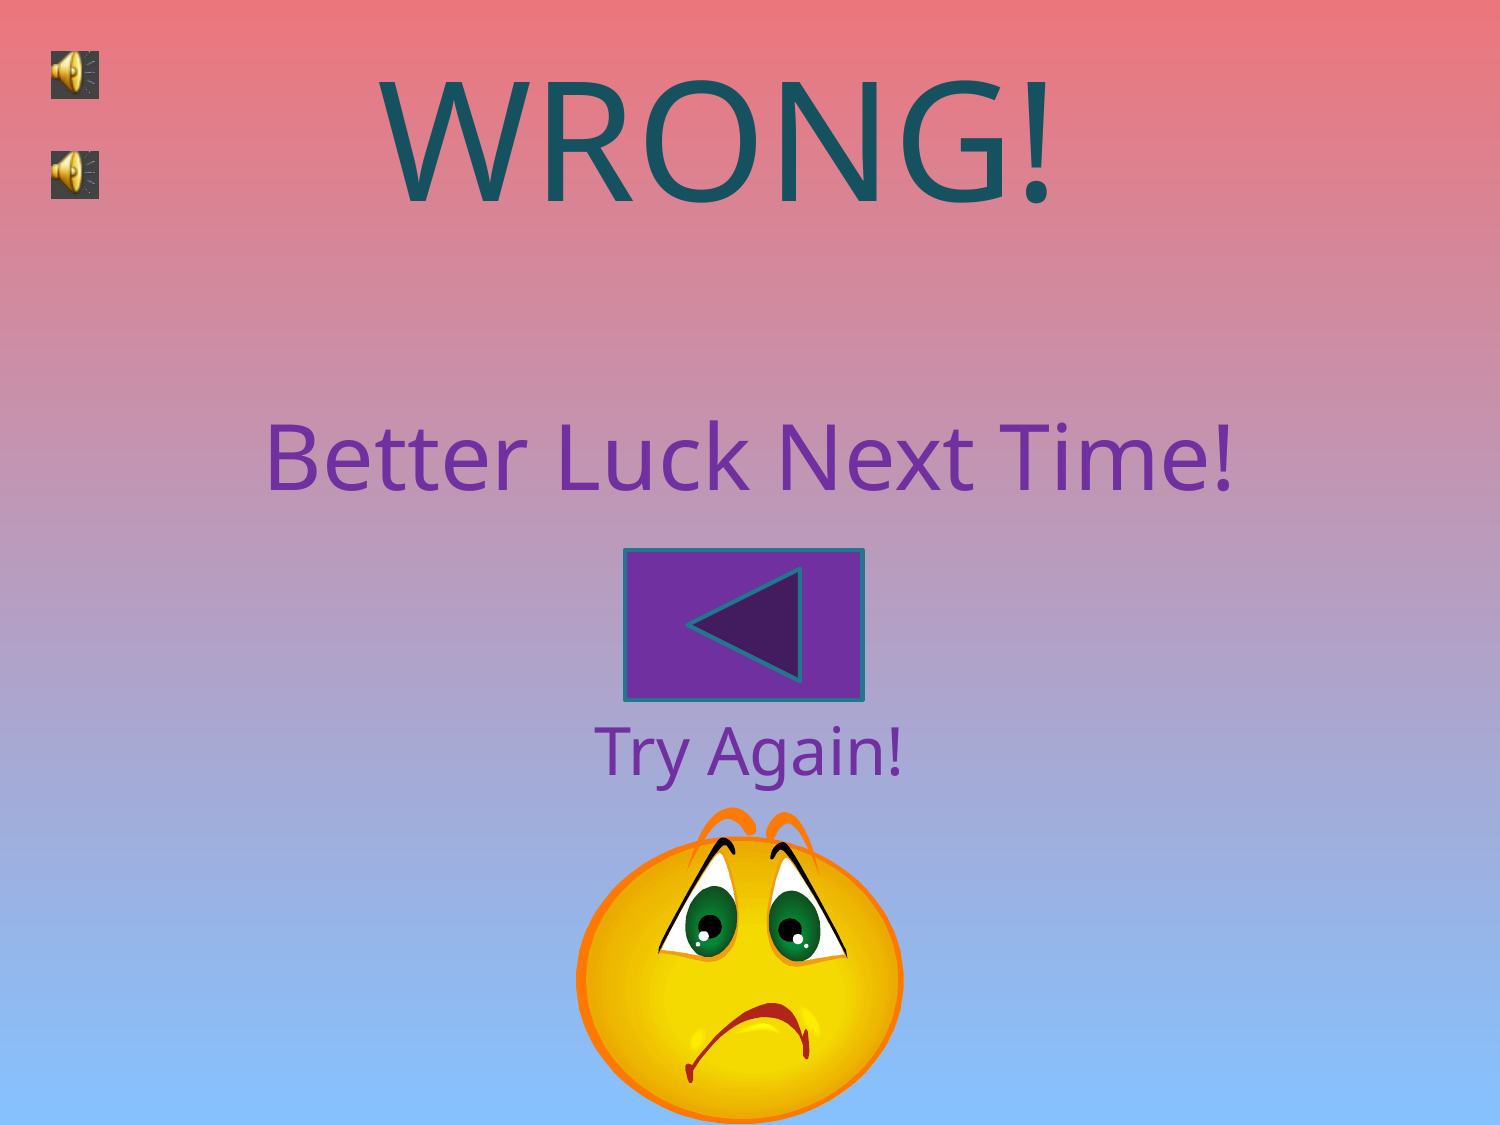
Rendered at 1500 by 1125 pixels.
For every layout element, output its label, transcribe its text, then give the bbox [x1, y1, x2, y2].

picture [49, 149, 101, 201]
list Better Luck Next Time! Try Again! [75, 262, 1425, 1005]
text_box [623, 548, 865, 702]
title WRONG! [75, 45, 1363, 225]
picture [49, 49, 101, 101]
picture [574, 805, 905, 1125]
